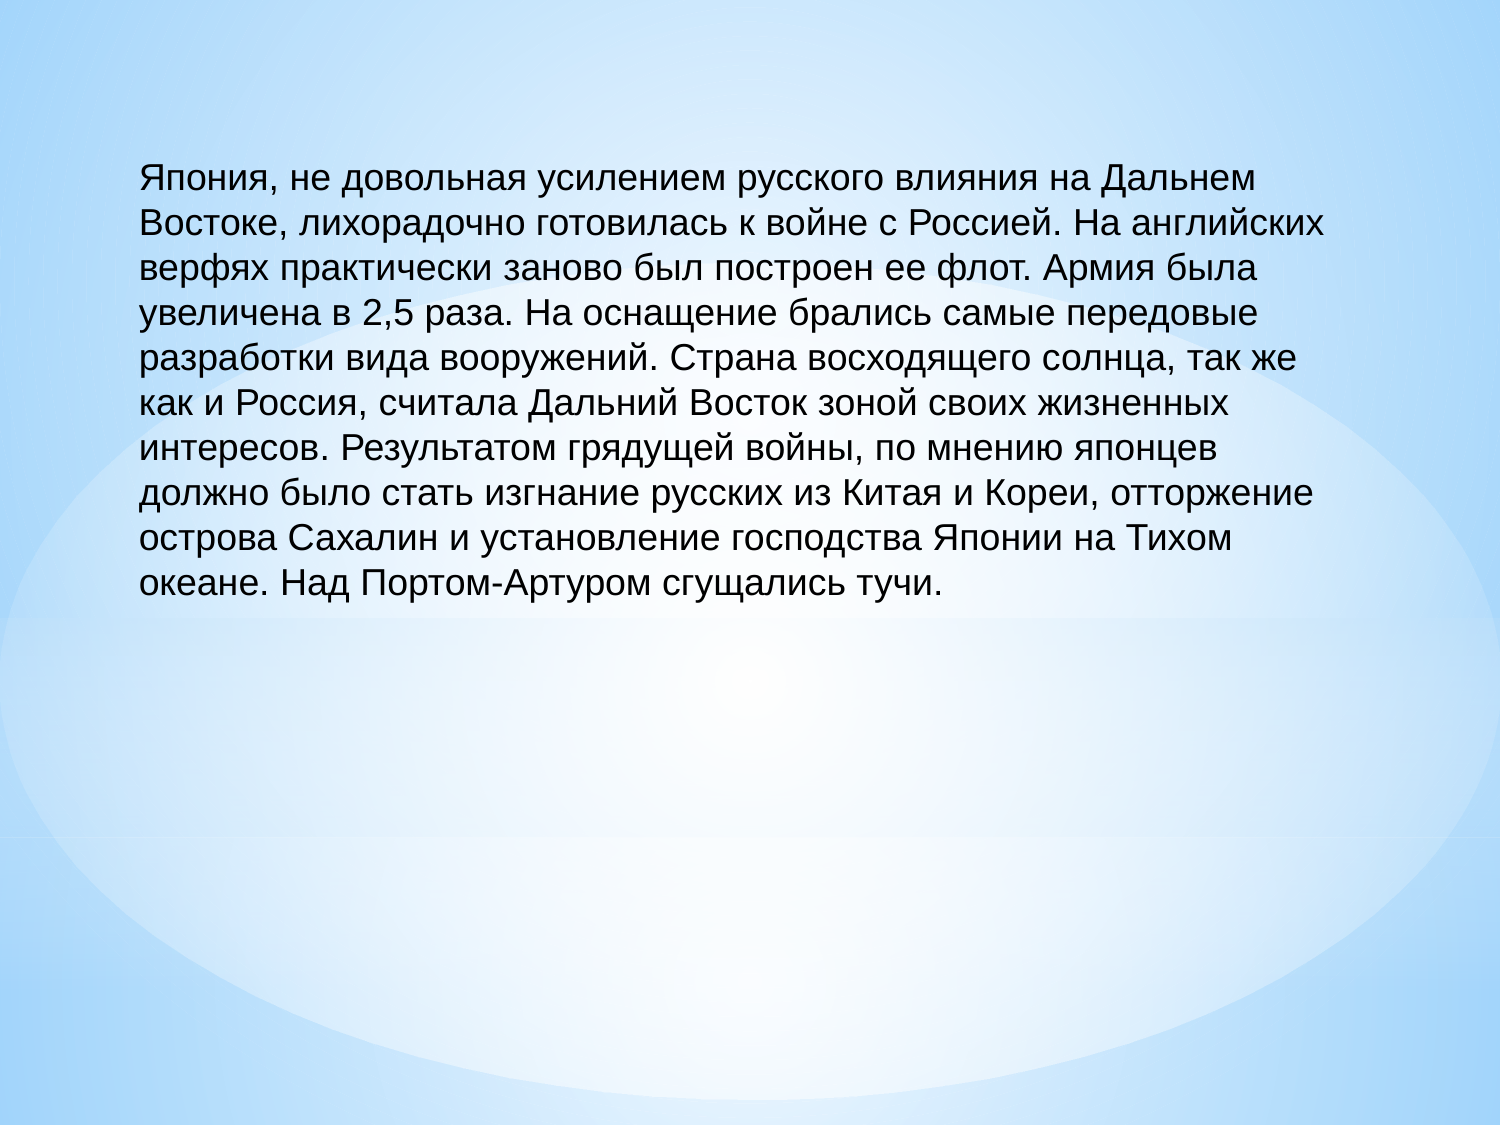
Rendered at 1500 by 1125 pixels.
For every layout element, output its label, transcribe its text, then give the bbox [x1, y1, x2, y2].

text_box Япония, не довольная усилением русского влияния на Дальнем Востоке, лихорадочно готовилась к войне с Россией. На английских верфях практически заново был построен ее флот. Армия была увеличена в 2,5 раза. На оснащение брались самые передовые разработки вида вооружений. Страна восходящего солнца, так же как и Россия, считала Дальний Восток зоной своих жизненных интересов. Результатом грядущей войны, по мнению японцев должно было стать изгнание русских из Китая и Кореи, отторжение острова Сахалин и установление господства Японии на Тихом океане. Над Портом-Артуром сгущались тучи. [123, 145, 1365, 611]
